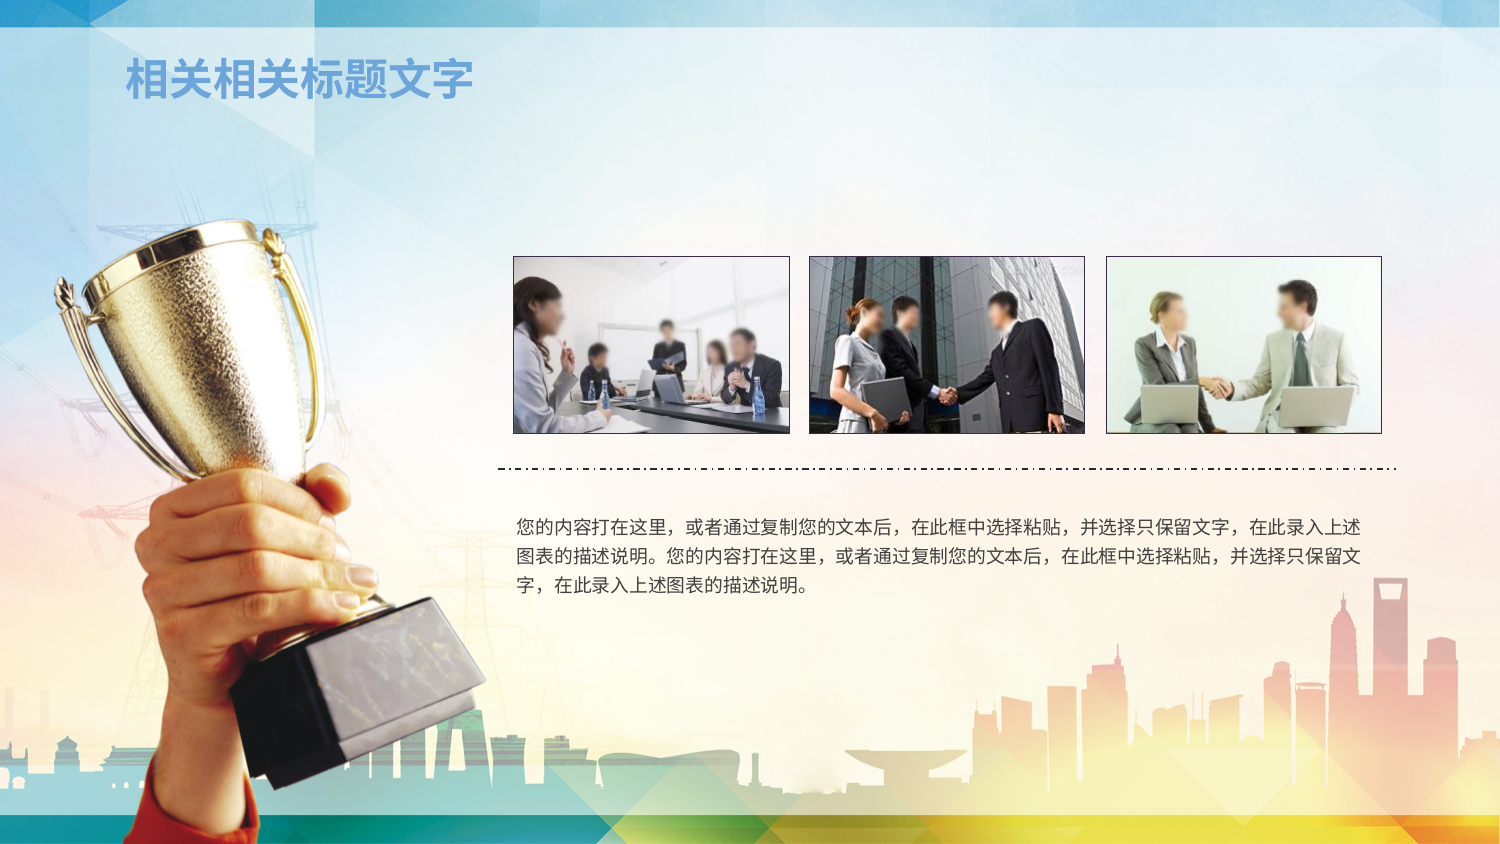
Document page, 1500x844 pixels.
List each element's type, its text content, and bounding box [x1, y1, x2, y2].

text_box 相关相关标题文字 [110, 44, 743, 112]
text_box [1105, 256, 1381, 434]
text_box [809, 256, 1085, 434]
text_box [513, 256, 789, 434]
picture [0, 0, 1500, 27]
text_box 您的内容打在这里，或者通过复制您的文本后，在此框中选择粘贴，并选择只保留文字，在此录入上述图表的描述说明。您的内容打在这里，或者通过复制您的文本后，在此框中选择粘贴，并选择只保留文字，在此录入上述图表的描述说明。 [501, 501, 1385, 634]
picture [0, 218, 1500, 844]
